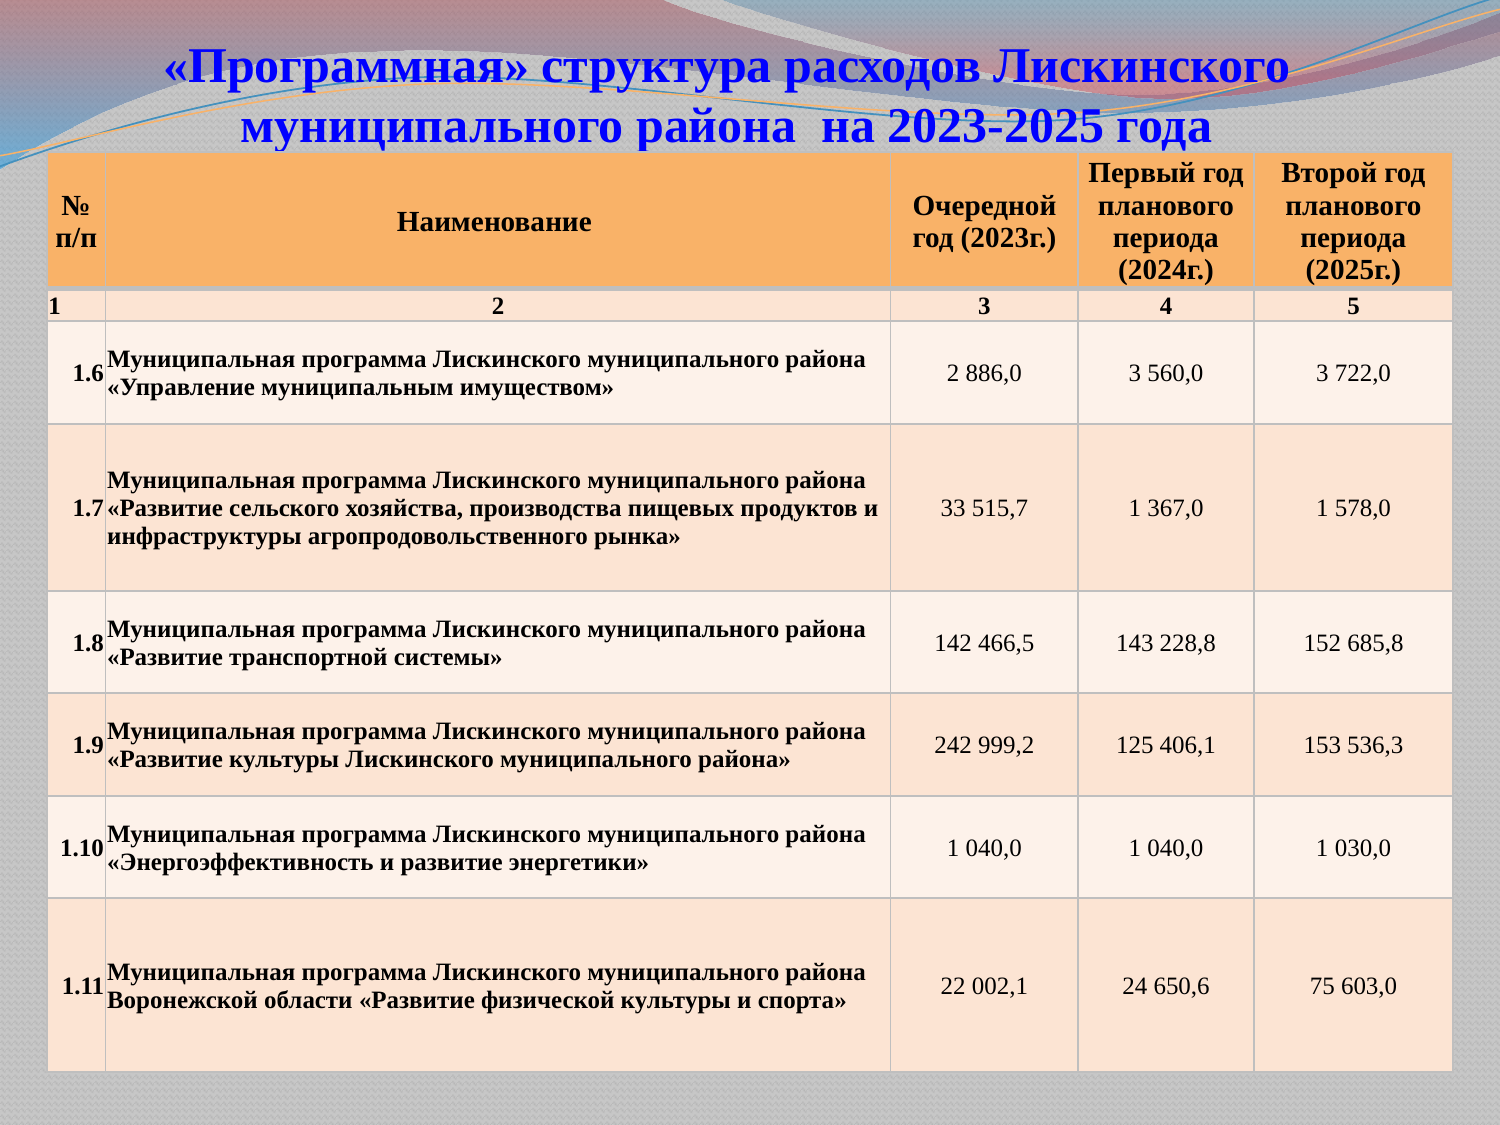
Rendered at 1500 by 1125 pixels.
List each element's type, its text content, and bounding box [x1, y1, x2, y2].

table_cell 1 [48, 291, 105, 320]
table_cell 24 650,6 [1079, 899, 1253, 1071]
table_cell 1.9 [48, 694, 105, 795]
table_cell 1.11 [48, 899, 105, 1071]
table_header Наименование [106, 153, 890, 286]
table_header Очередной год (2023г.) [891, 153, 1077, 286]
table_cell 1.8 [48, 592, 105, 692]
table_cell 143 228,8 [1079, 592, 1253, 692]
table_cell 2 [106, 291, 890, 320]
table_cell Муниципальная программа Лискинского муниципального района «Развитие сельского хозяйства, производства пищевых продуктов и инфраструктуры агропродовольственного рынка» [106, 425, 890, 590]
table_cell 1 040,0 [1079, 797, 1253, 897]
table_cell 5 [1255, 291, 1452, 320]
table_cell 1 578,0 [1255, 425, 1452, 590]
table_cell 1 030,0 [1255, 797, 1452, 897]
table_cell 2 886,0 [891, 322, 1077, 423]
table_cell 1 040,0 [891, 797, 1077, 897]
table_header Первый год планового периода (2024г.) [1079, 153, 1253, 286]
table_cell 1.7 [48, 425, 105, 590]
table_cell Муниципальная программа Лискинского муниципального района «Управление муниципальным имуществом» [106, 322, 890, 423]
table_cell Муниципальная программа Лискинского муниципального района «Энергоэффективность и развитие энергетики» [106, 797, 890, 897]
table_cell 153 536,3 [1255, 694, 1452, 795]
table_cell 1 367,0 [1079, 425, 1253, 590]
table_cell 1.10 [48, 797, 105, 897]
table_header Второй год планового периода (2025г.) [1255, 153, 1452, 286]
title «Программная» структура расходов Лискинского муниципального района на 2023-2025 года [35, 35, 1418, 153]
table_cell Муниципальная программа Лискинского муниципального района «Развитие культуры Лискинского муниципального района» [106, 694, 890, 795]
table_cell 3 560,0 [1079, 322, 1253, 423]
table_cell Муниципальная программа Лискинского муниципального района «Развитие транспортной системы» [106, 592, 890, 692]
table_header № п/п [48, 153, 105, 286]
table_cell 3 [891, 291, 1077, 320]
table_cell 22 002,1 [891, 899, 1077, 1071]
table_cell Муниципальная программа Лискинского муниципального района Воронежской области «Развитие физической культуры и спорта» [106, 899, 890, 1071]
table_cell 242 999,2 [891, 694, 1077, 795]
table_cell 3 722,0 [1255, 322, 1452, 423]
table_cell 142 466,5 [891, 592, 1077, 692]
table_cell 33 515,7 [891, 425, 1077, 590]
table_cell 75 603,0 [1255, 899, 1452, 1071]
table_cell 1.6 [48, 322, 105, 423]
table_cell 152 685,8 [1255, 592, 1452, 692]
table_cell 4 [1079, 291, 1253, 320]
table_cell 125 406,1 [1079, 694, 1253, 795]
